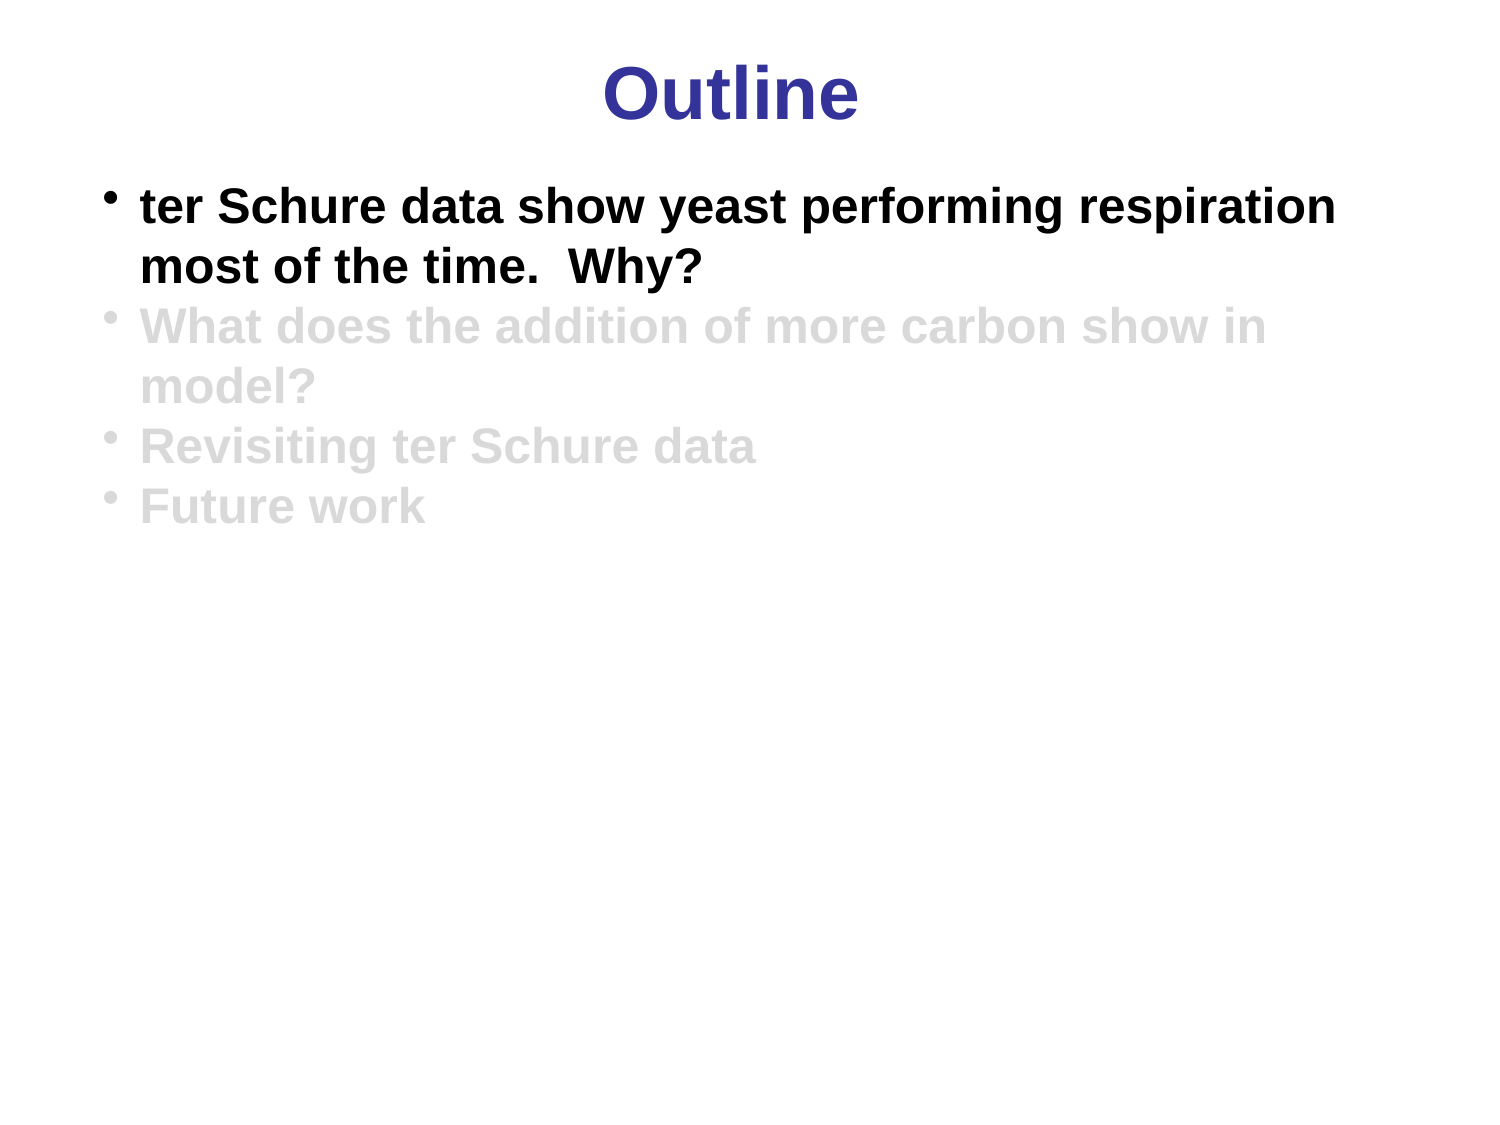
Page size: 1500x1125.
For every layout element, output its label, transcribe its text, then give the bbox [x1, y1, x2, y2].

text_box ter Schure data show yeast performing respiration most of the time. Why? What does the addition of more carbon show in model? Revisiting ter Schure data Future work [87, 166, 1400, 542]
text_box Outline [587, 37, 876, 143]
